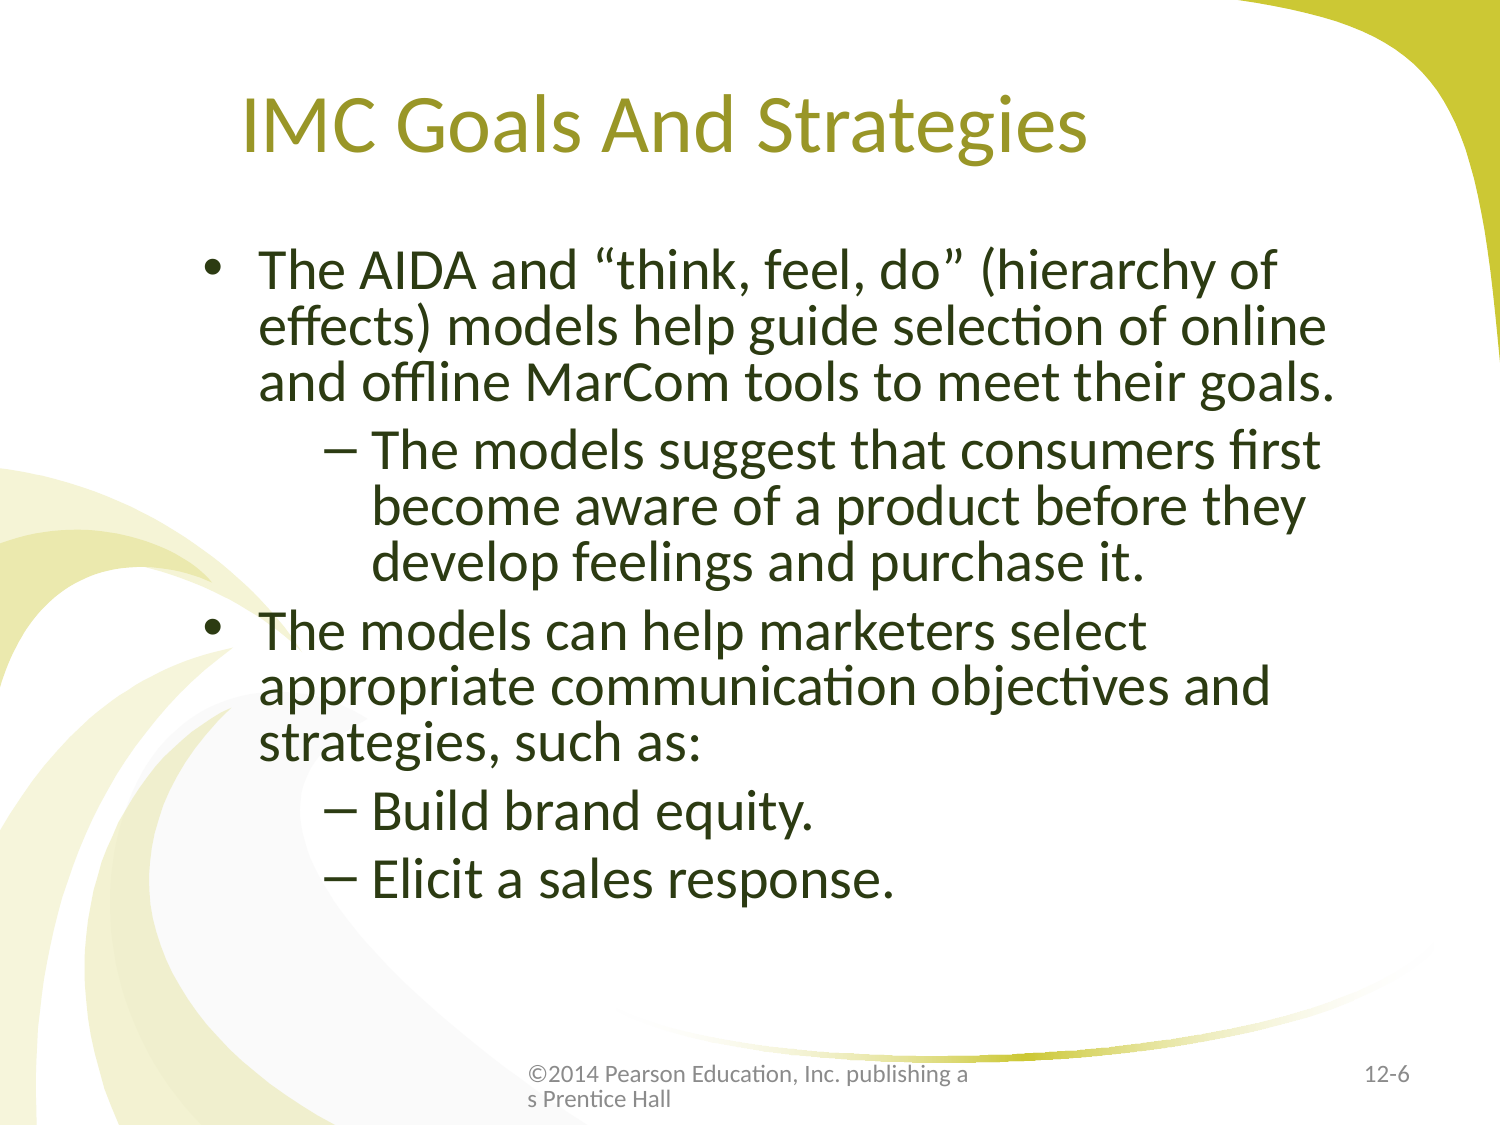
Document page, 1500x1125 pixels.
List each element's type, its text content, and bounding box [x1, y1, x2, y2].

title IMC Goals And Strategies [225, 37, 1438, 200]
slide_number 12-6 [1074, 1042, 1425, 1103]
list The AIDA and “think, feel, do” (hierarchy of effects) models help guide selection of online and offline MarCom tools to meet their goals. The models suggest that consumers first become aware of a product before they develop feelings and purchase it. The models can help marketers select appropriate communication objectives and strategies, such as: Build brand equity. Elicit a sales response. [187, 237, 1413, 1000]
footer ©2014 Pearson Education, Inc. publishing as Prentice Hall [512, 1042, 988, 1103]
